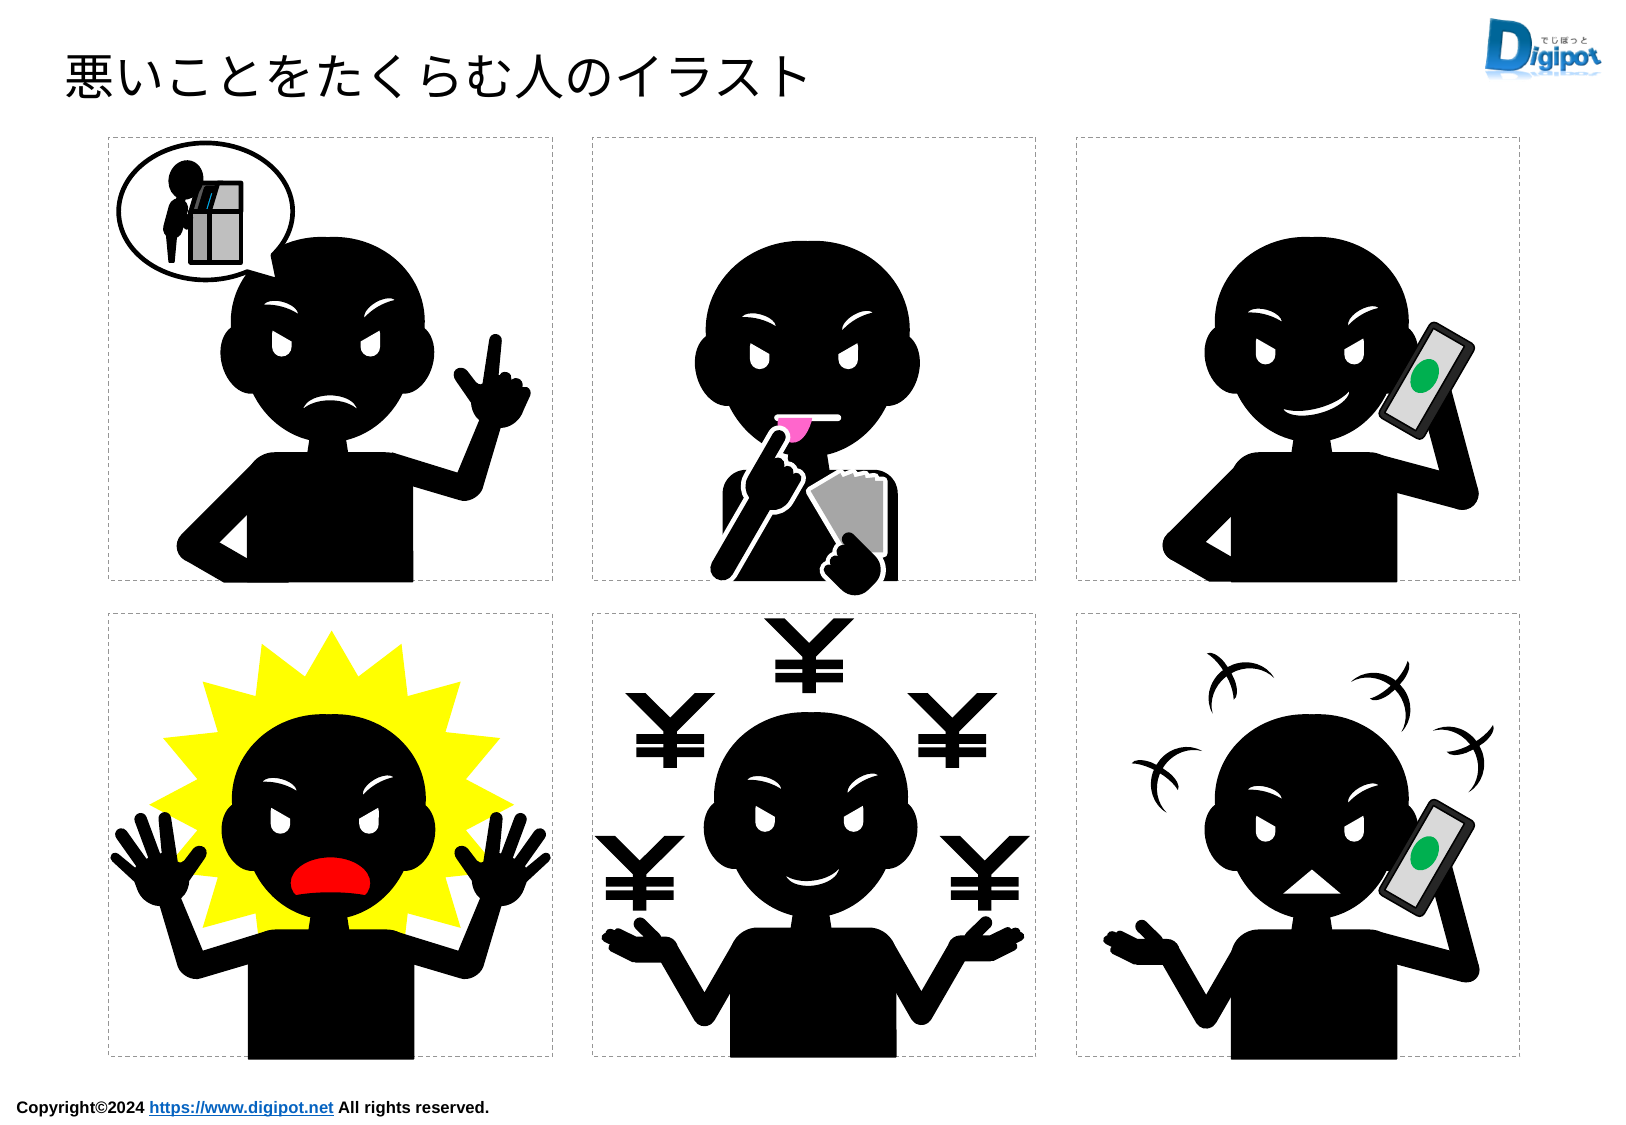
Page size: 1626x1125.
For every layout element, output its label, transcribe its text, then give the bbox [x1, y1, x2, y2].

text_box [594, 618, 1030, 1057]
picture [1485, 18, 1602, 82]
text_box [696, 241, 919, 595]
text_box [1148, 237, 1481, 583]
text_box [126, 630, 535, 1059]
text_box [1102, 644, 1502, 1059]
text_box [118, 142, 520, 584]
text_box 悪いことをたくらむ人のイラスト [49, 38, 829, 113]
